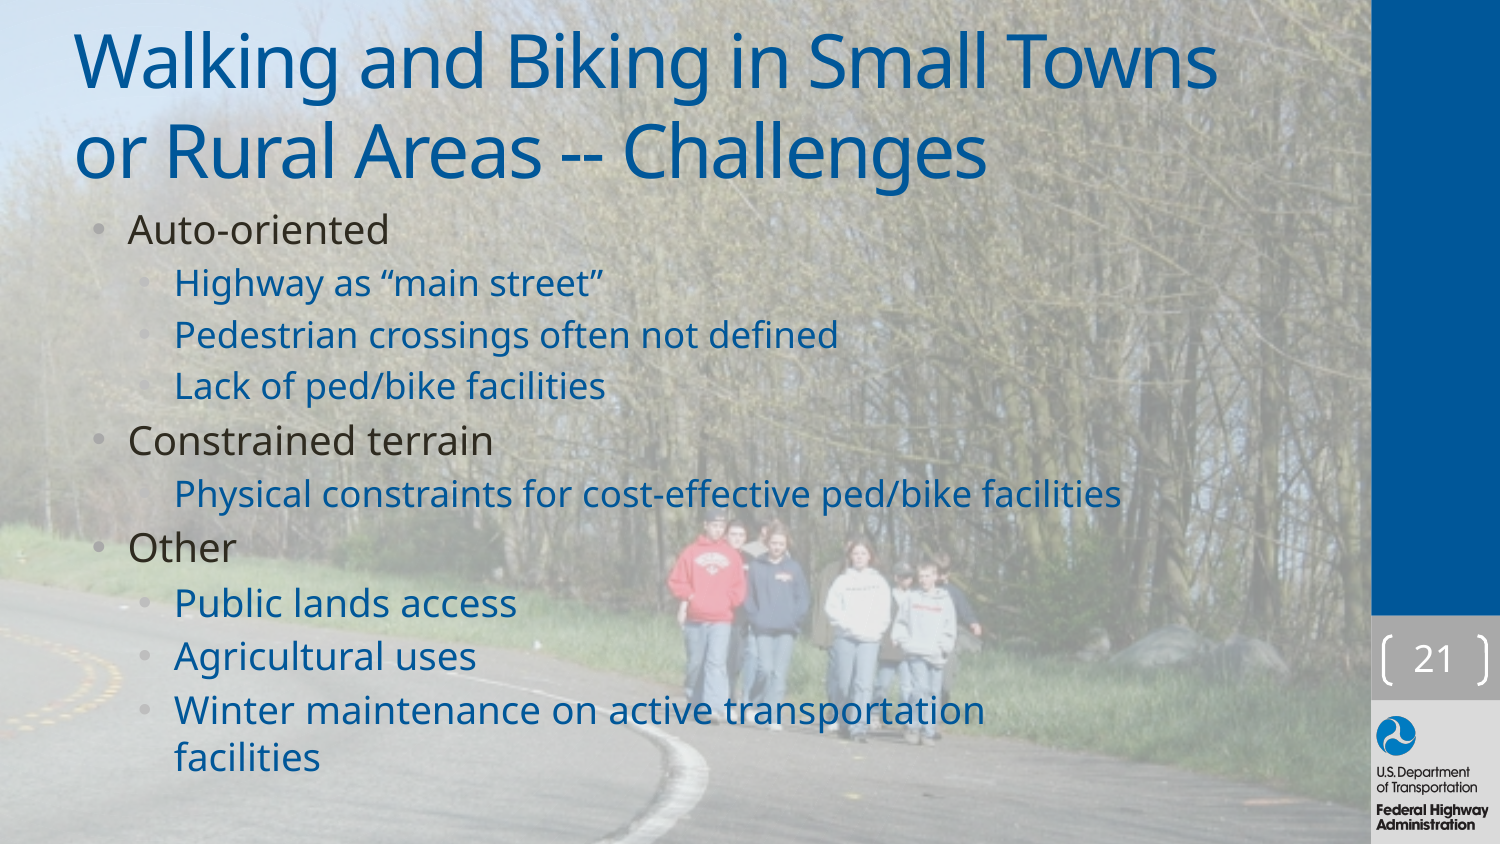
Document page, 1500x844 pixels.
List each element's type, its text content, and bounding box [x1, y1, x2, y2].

slide_number 21 [1383, 634, 1488, 687]
picture [0, 0, 1372, 844]
